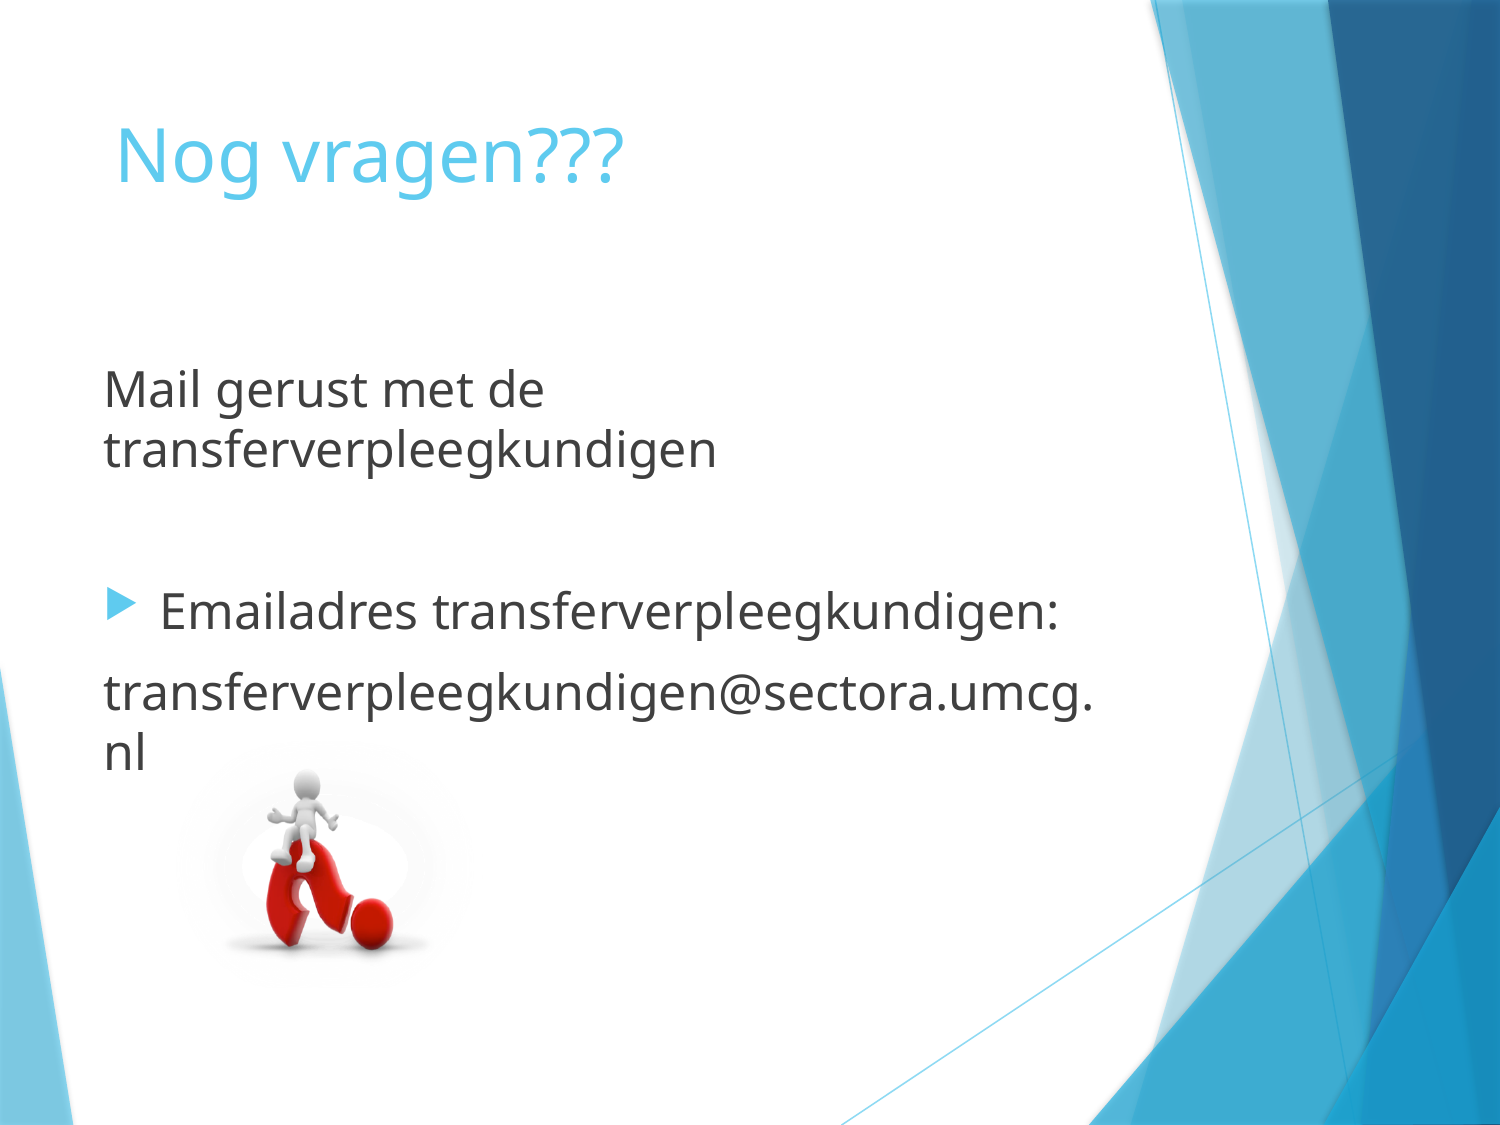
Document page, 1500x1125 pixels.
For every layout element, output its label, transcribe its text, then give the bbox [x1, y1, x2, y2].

picture [147, 739, 495, 989]
list Mail gerust met de transferverpleegkundigen Emailadres transferverpleegkundigen: transferverpleegkundigen@sectora.umcg.nl [88, 349, 1130, 987]
title Nog vragen??? [99, 99, 1142, 317]
